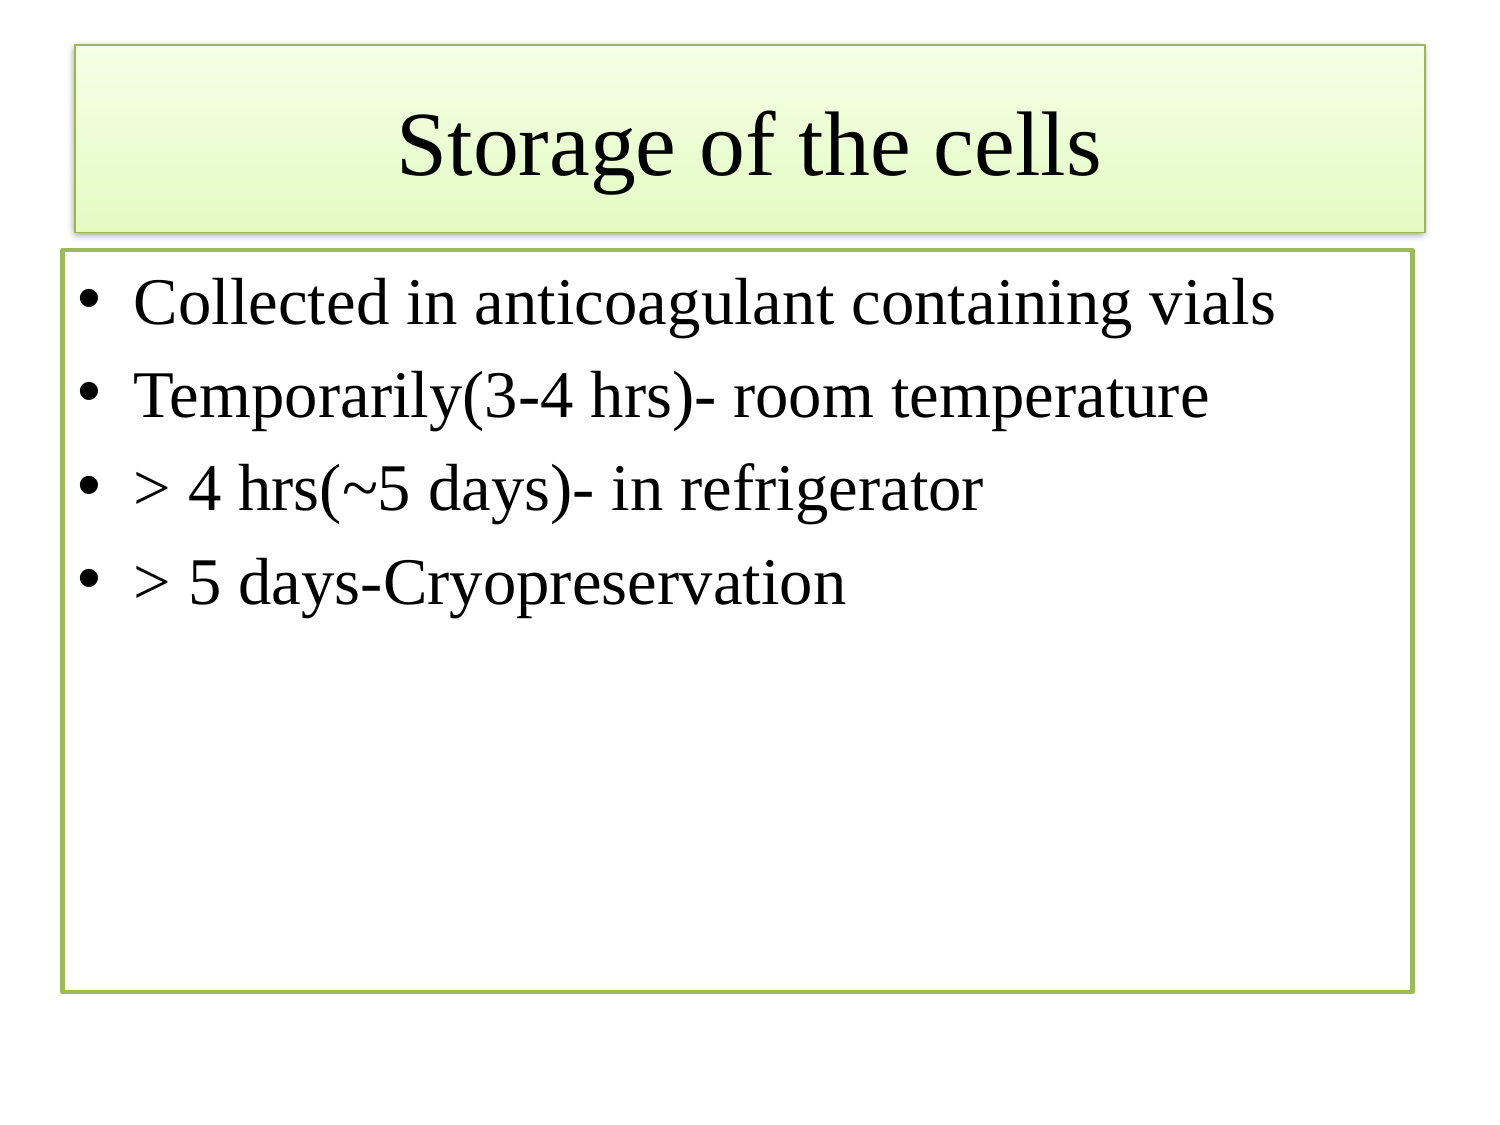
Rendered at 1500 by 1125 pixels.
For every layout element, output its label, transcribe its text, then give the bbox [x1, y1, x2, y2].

list Collected in anticoagulant containing vials Temporarily(3-4 hrs)- room temperature > 4 hrs(~5 days)- in refrigerator > 5 days-Cryopreservation [60, 248, 1415, 994]
title Storage of the cells [74, 44, 1426, 233]
